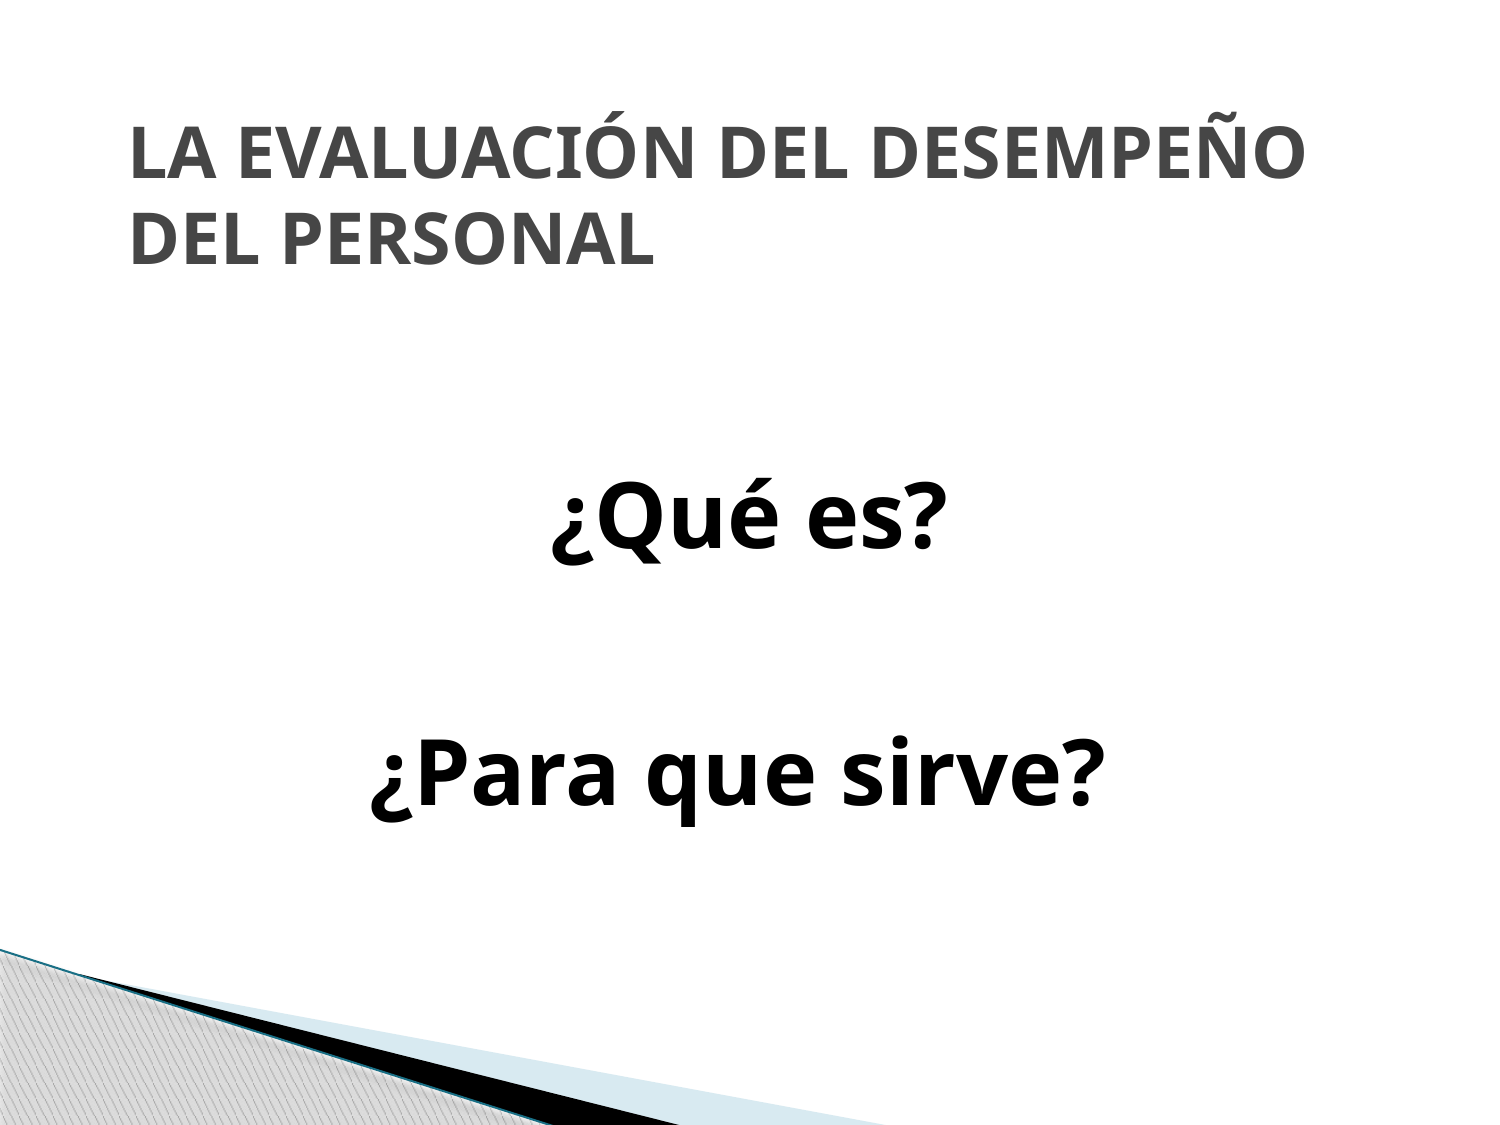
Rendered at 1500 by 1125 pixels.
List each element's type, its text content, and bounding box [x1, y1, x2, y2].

text_box ¿Qué es? ¿Para que sirve? [74, 449, 1425, 809]
title LA EVALUACIÓN DEL DESEMPEÑO DEL PERSONAL [112, 99, 1388, 288]
